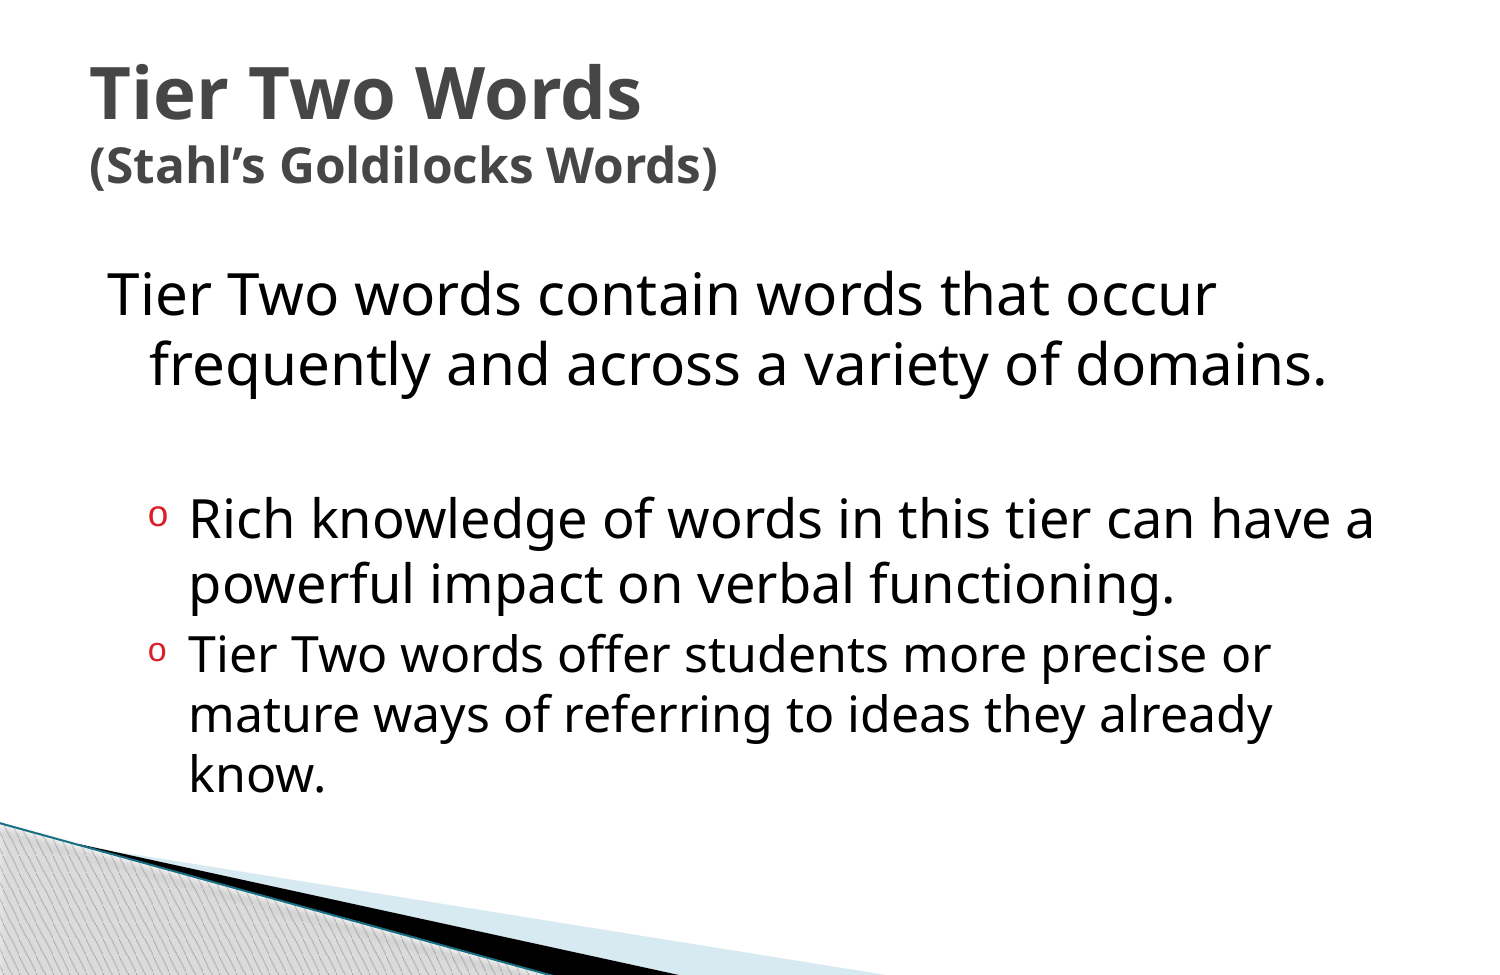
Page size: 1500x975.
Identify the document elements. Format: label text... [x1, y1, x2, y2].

list Tier Two words contain words that occur frequently and across a variety of domains. Rich knowledge of words in this tier can have a powerful impact on verbal functioning. Tier Two words offer students more precise or mature ways of referring to ideas they already know. [74, 249, 1426, 855]
title Tier Two Words (Stahl’s Goldilocks Words) [75, 39, 1425, 202]
